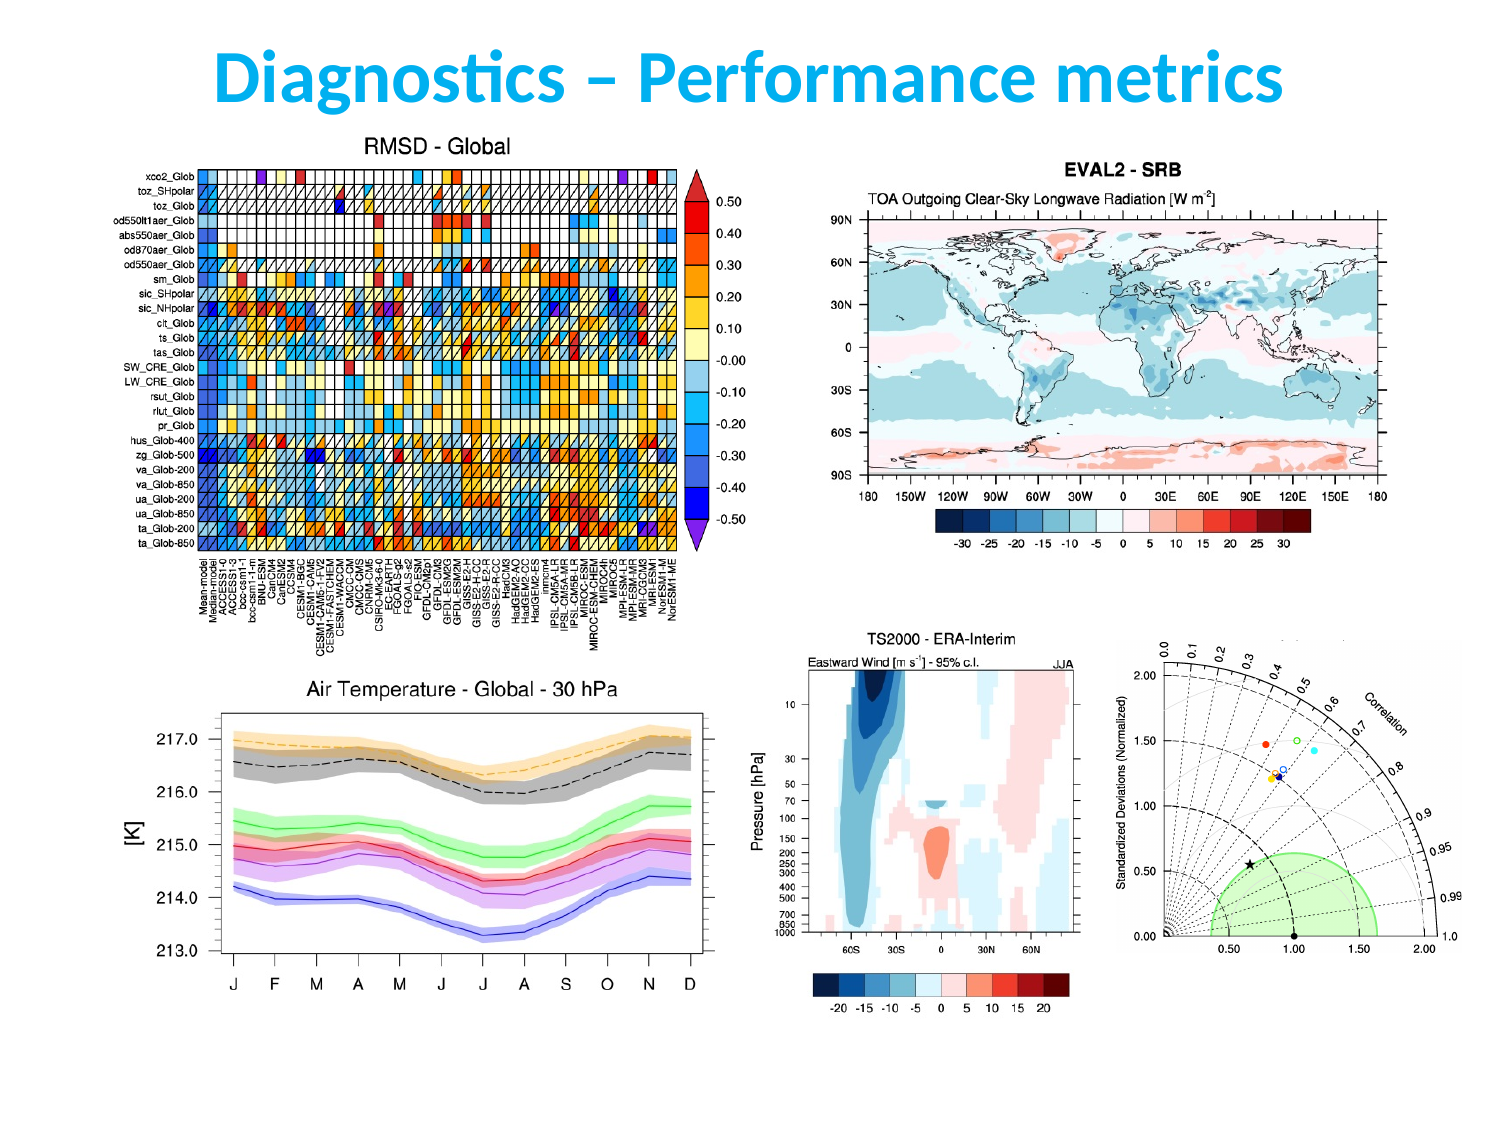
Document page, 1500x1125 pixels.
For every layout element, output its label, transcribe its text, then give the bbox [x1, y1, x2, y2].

text_box [0, 0, 1500, 75]
picture [829, 160, 1389, 568]
picture [1115, 640, 1462, 953]
picture [123, 680, 715, 990]
picture [749, 630, 1081, 1034]
text_box Diagnostics – Performance metrics [74, 75, 1425, 123]
picture [111, 136, 747, 658]
